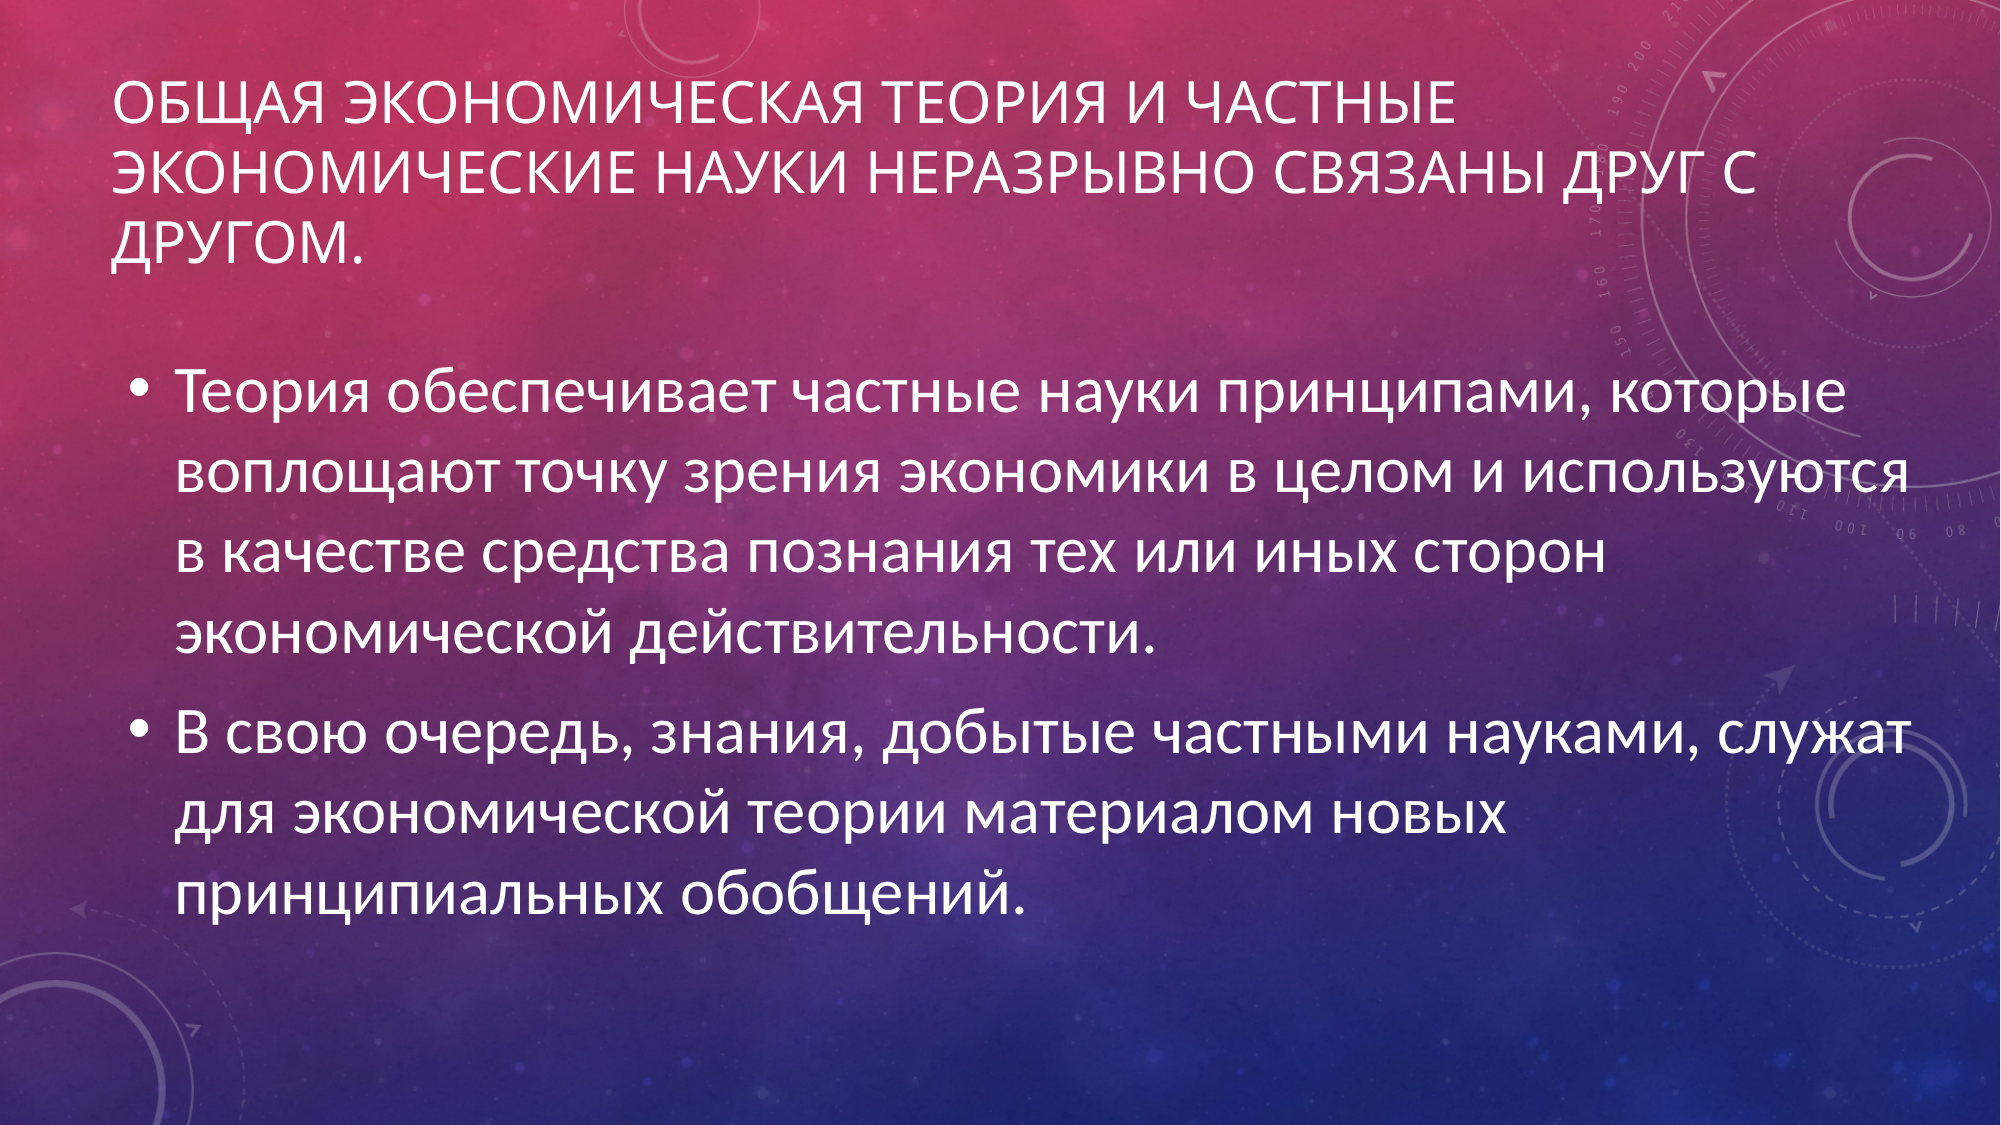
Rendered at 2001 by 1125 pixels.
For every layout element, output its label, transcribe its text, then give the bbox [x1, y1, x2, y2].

picture [0, 0, 2001, 1125]
list Теория обеспечивает частные науки принципами, которые воплощают точку зрения экономики в целом и используются в качестве средства познания тех или иных сторон экономической действительности. В свою очередь, знания, добытые частными науками, служат для экономической теории материалом новых принципиальных обобщений. [112, 289, 1969, 1125]
title Общая экономическая теория и частные экономические науки неразрывно связаны друг с другом. [96, 50, 1850, 290]
